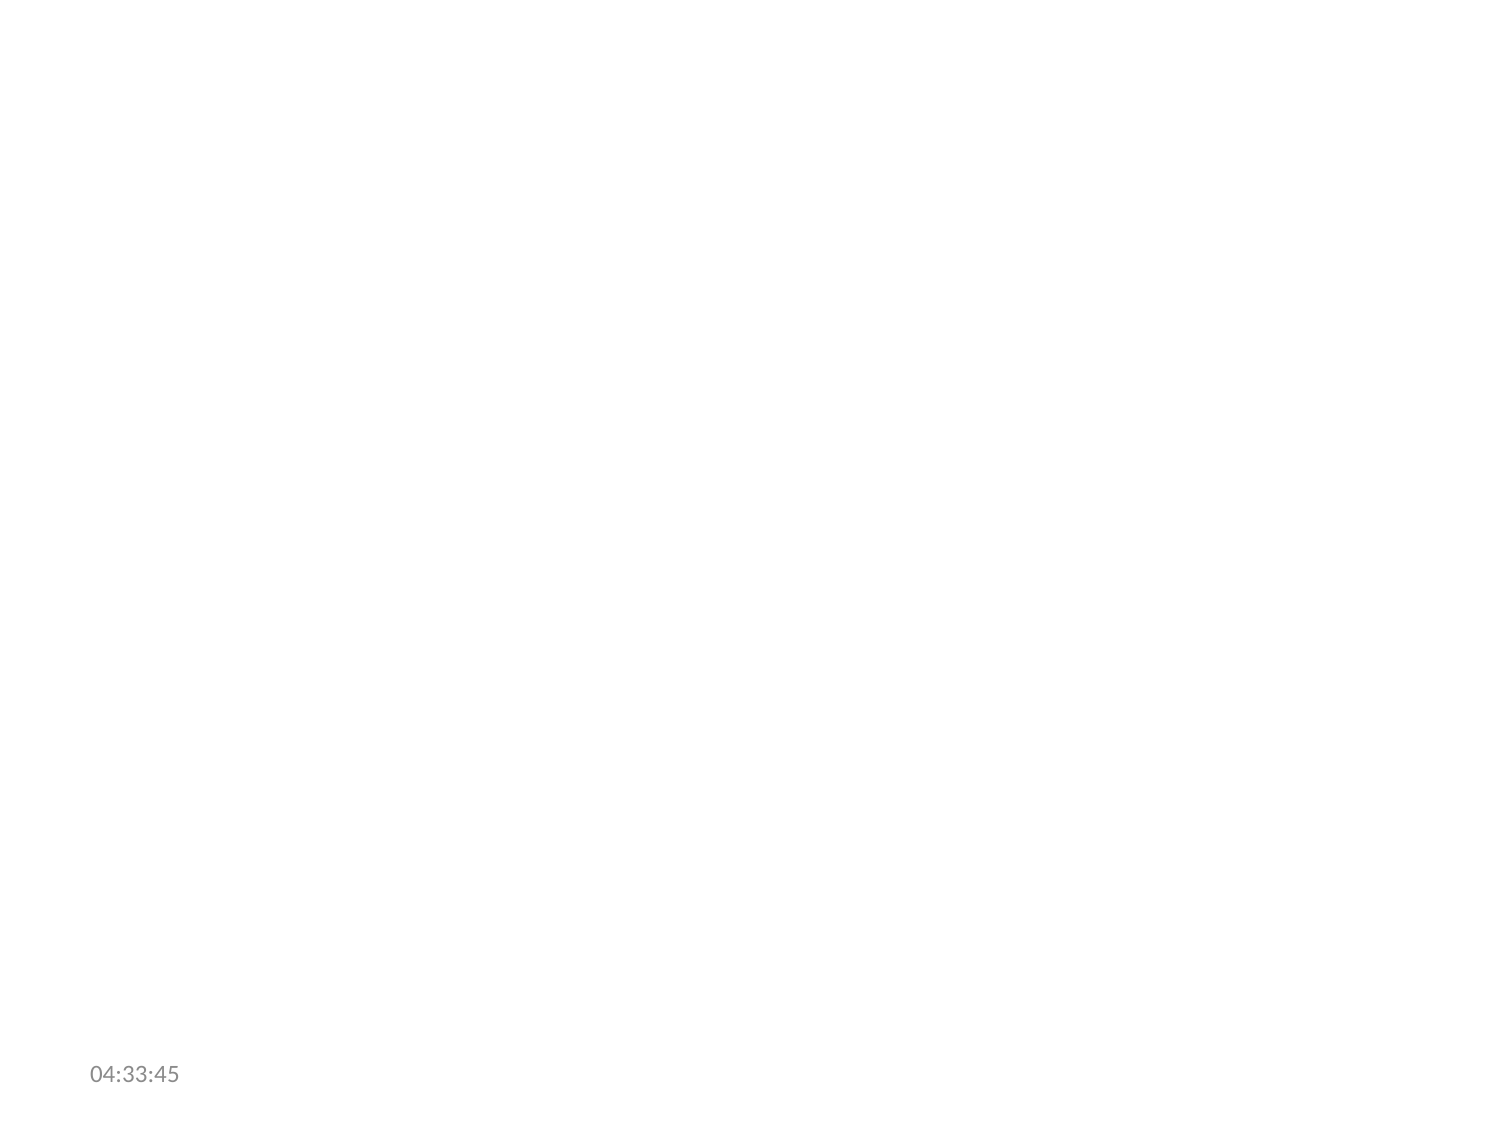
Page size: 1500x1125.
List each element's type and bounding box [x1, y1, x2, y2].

slide_number [75, 1042, 425, 1103]
